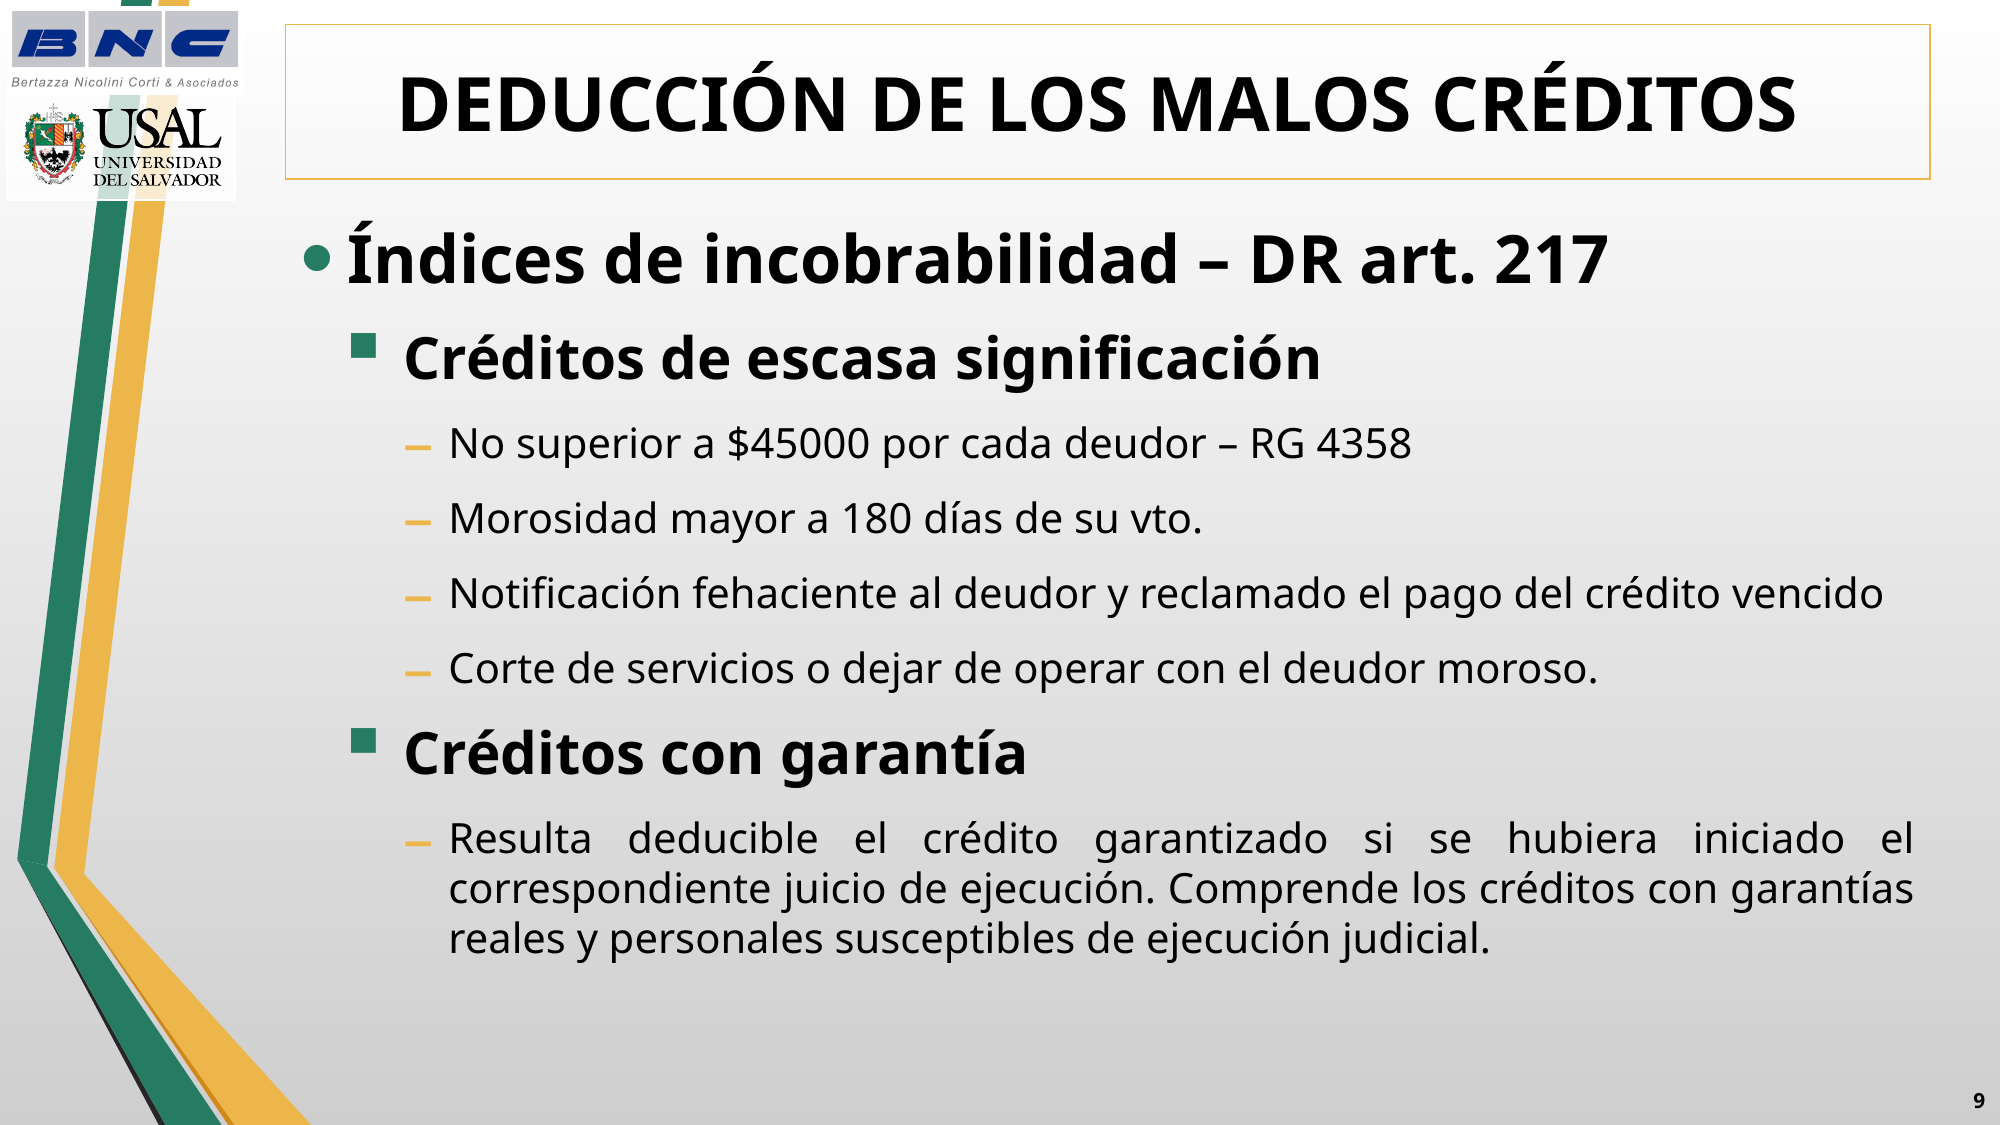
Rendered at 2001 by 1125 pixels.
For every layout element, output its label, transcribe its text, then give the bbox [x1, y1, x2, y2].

slide_number 8 [1913, 1077, 2000, 1125]
list Índices de incobrabilidad – DR art. 217 Créditos de escasa significación No superior a $45000 por cada deudor – RG 4358 Morosidad mayor a 180 días de su vto. Notificación fehaciente al deudor y reclamado el pago del crédito vencido Corte de servicios o dejar de operar con el deudor moroso. Créditos con garantía Resulta deducible el crédito garantizado si se hubiera iniciado el correspondiente juicio de ejecución. Comprende los créditos con garantías reales y personales susceptibles de ejecución judicial. [285, 208, 1931, 1048]
picture [22, 102, 222, 190]
title DEDUCCIÓN DE LOS MALOS CRÉDITOS [285, 24, 1931, 179]
picture [7, 6, 244, 95]
